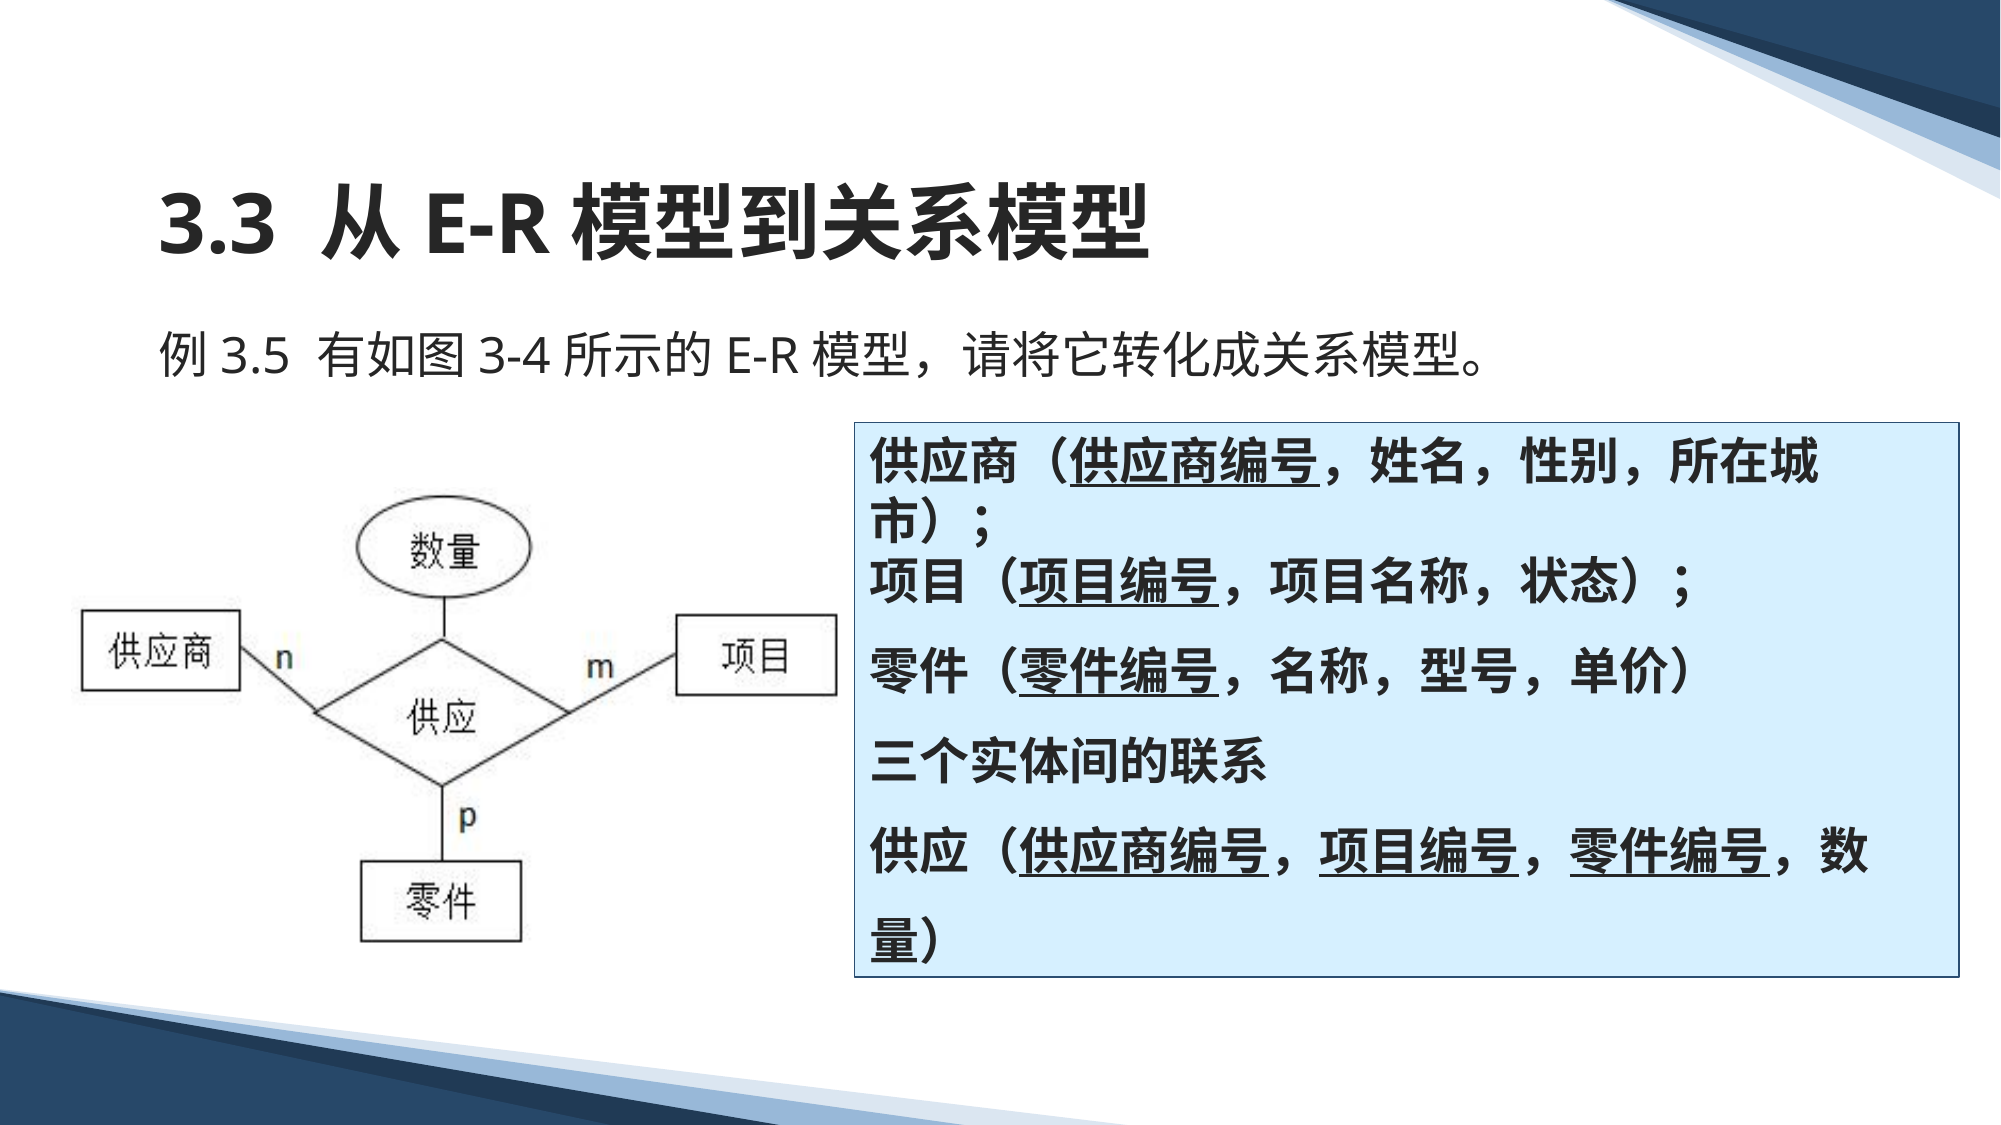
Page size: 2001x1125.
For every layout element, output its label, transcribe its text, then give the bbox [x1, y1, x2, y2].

picture [71, 487, 855, 952]
title 3.3 从E-R模型到关系模型 [143, 54, 1857, 280]
list 例3.5 有如图3-4所示的E-R模型，请将它转化成关系模型。 [143, 303, 1857, 423]
text_box 供应商（供应商编号，姓名，性别，所在城市）； 项目（项目编号，项目名称，状态）； 零件（零件编号，名称，型号，单价） 三个实体间的联系 供应（供应商编号，项目编号，零件编号，数量） [854, 422, 1959, 978]
